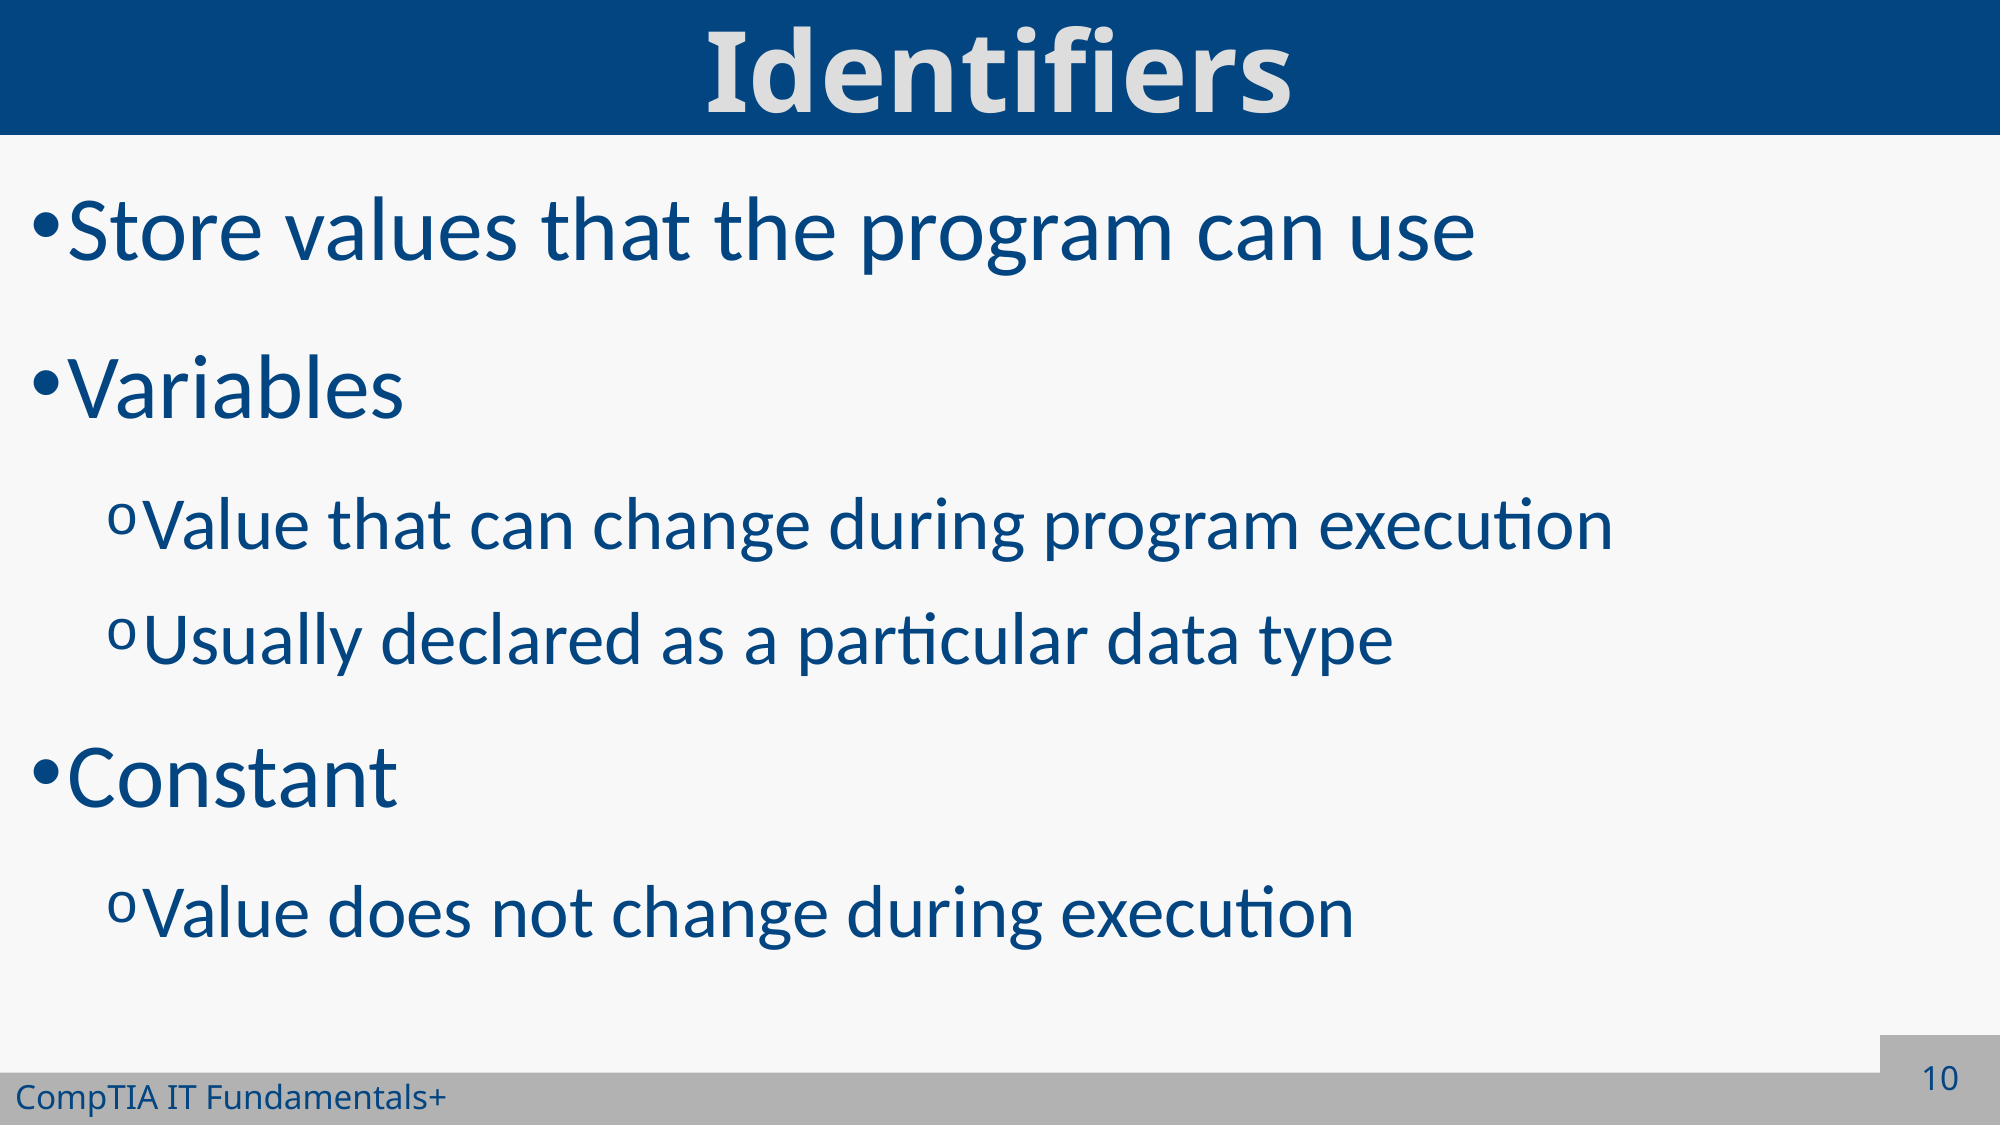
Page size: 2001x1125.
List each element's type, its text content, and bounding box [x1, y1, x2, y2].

list Store values that the program can use Variables Value that can change during program execution Usually declared as a particular data type Constant Value does not change during execution [15, 149, 1980, 1065]
slide_number 10 [1880, 1035, 2000, 1125]
title Identifiers [0, 0, 2000, 135]
footer CompTIA IT Fundamentals+ [0, 1072, 1880, 1125]
